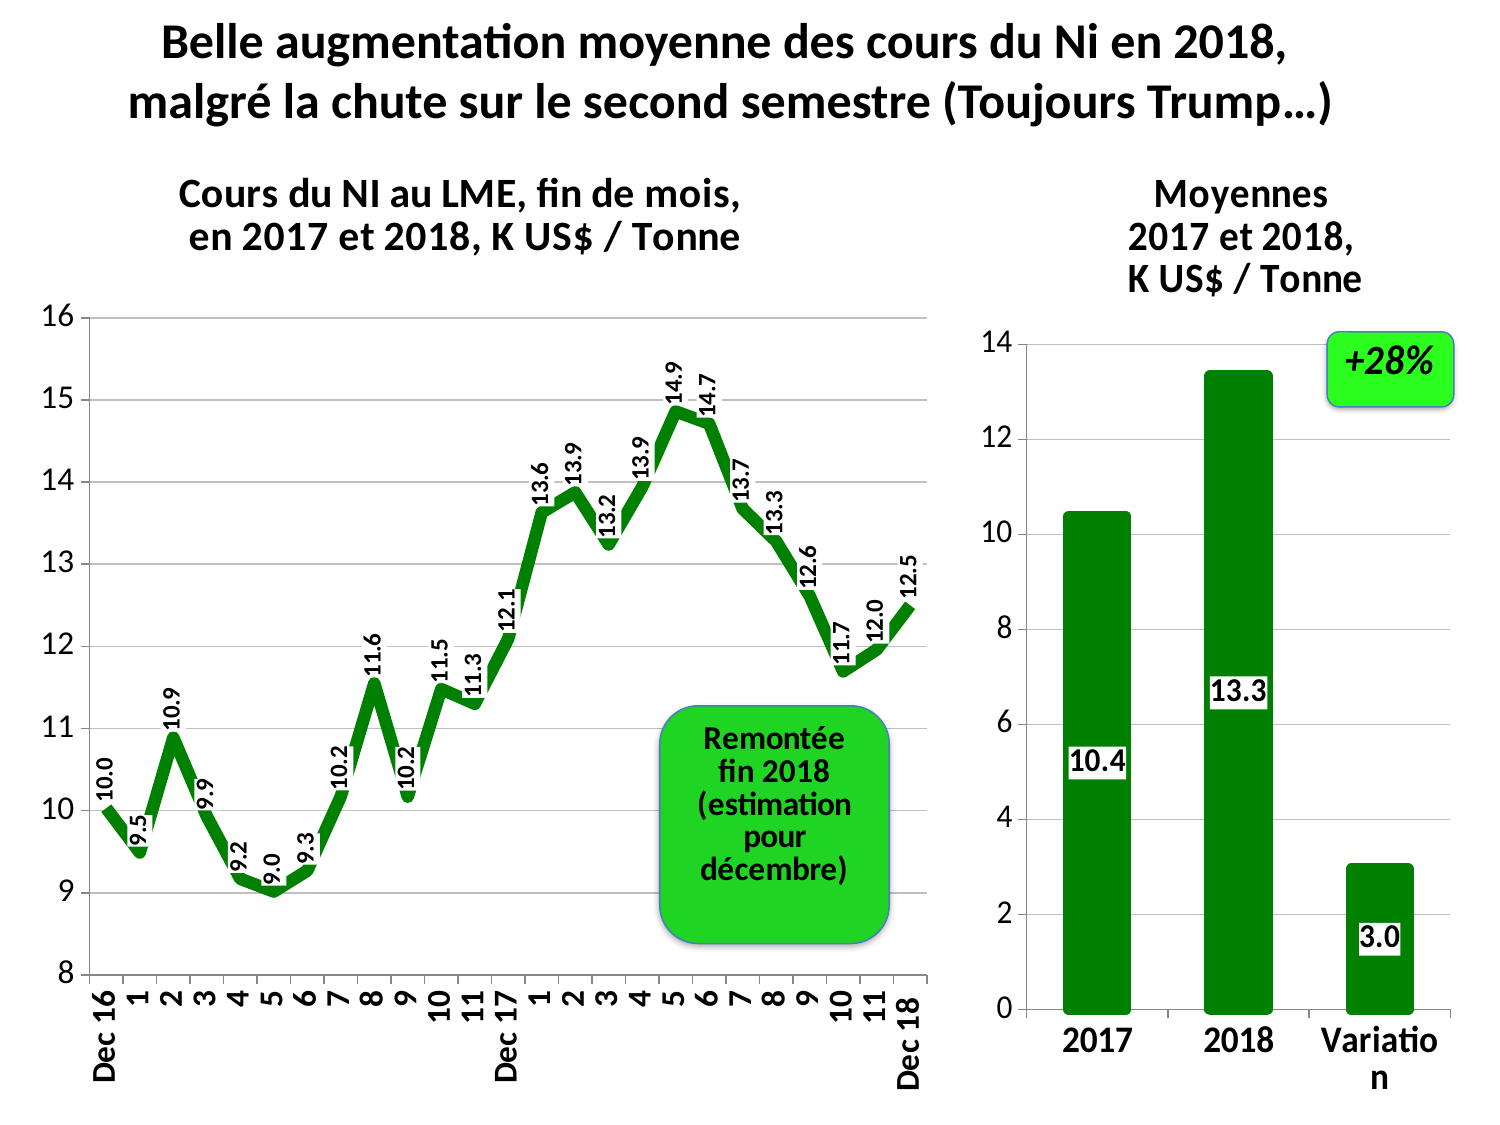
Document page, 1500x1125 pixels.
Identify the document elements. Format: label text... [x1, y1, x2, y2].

title Belle augmentation moyenne des cours du Ni en 2018, malgré la chute sur le second semestre (Toujours Trump…) [0, 0, 1461, 137]
chart [980, 163, 1461, 1104]
chart [38, 163, 935, 1104]
